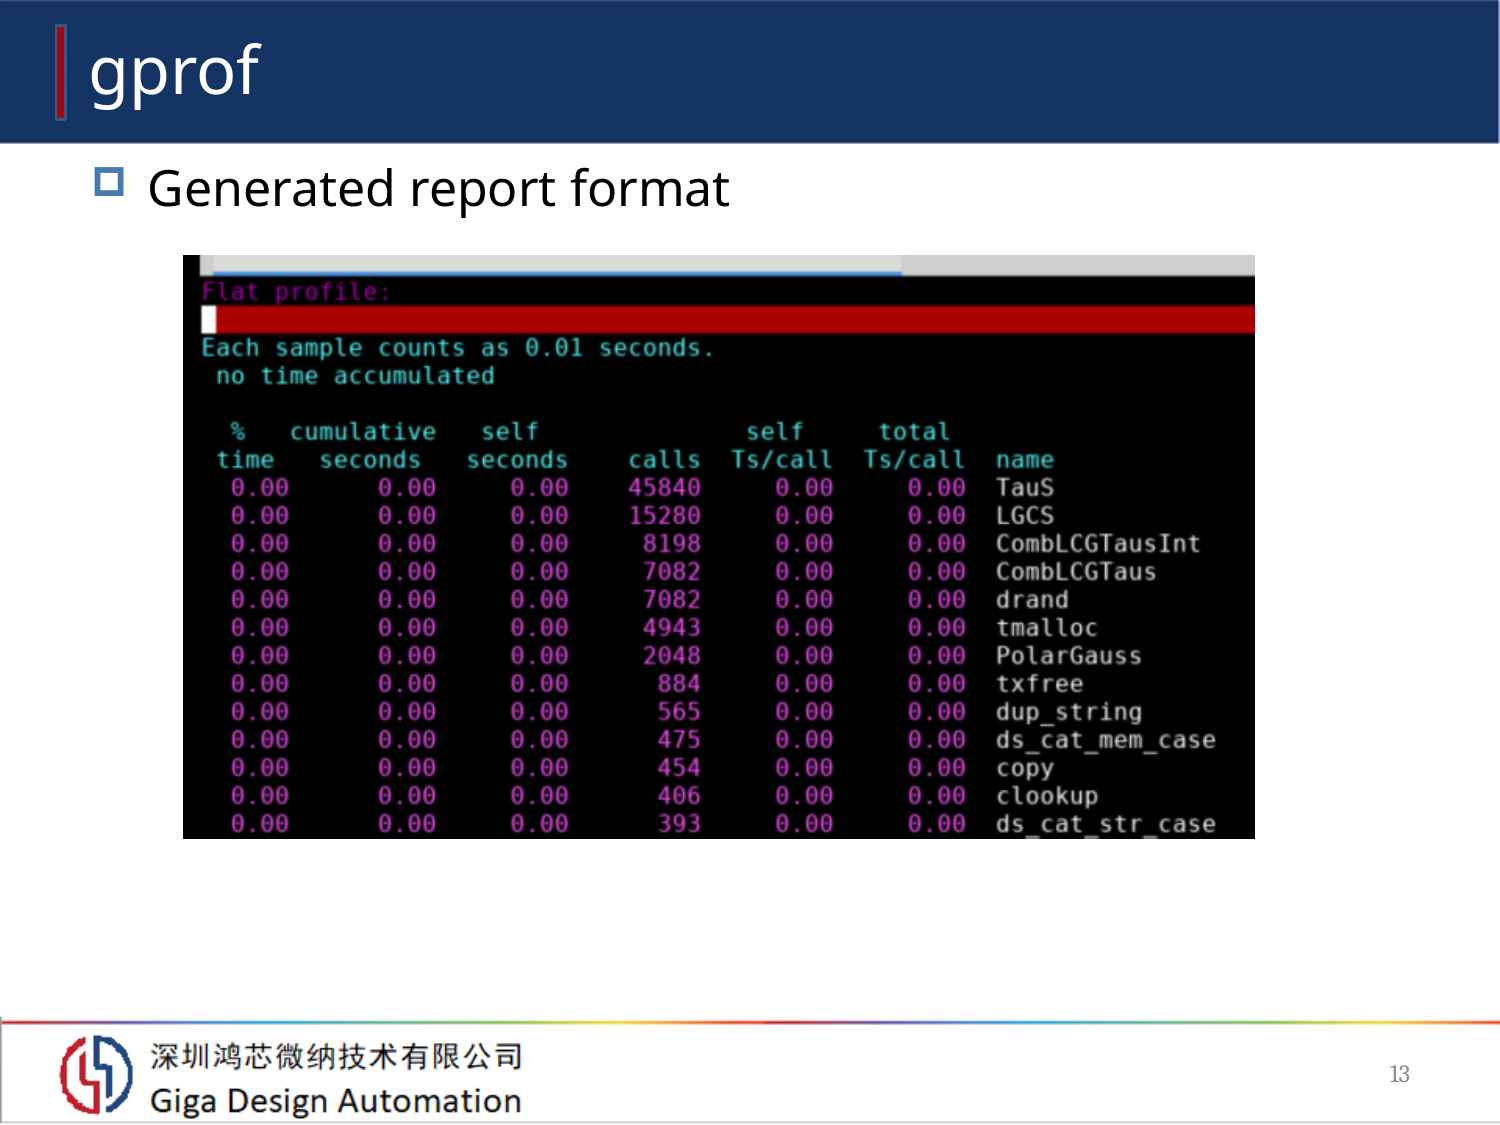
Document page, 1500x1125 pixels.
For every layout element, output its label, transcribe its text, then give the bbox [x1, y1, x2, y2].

slide_number 13 [1074, 1042, 1425, 1103]
picture [0, 0, 1500, 1125]
list Generated report format [76, 149, 1424, 1012]
title gprof [73, 20, 1424, 138]
